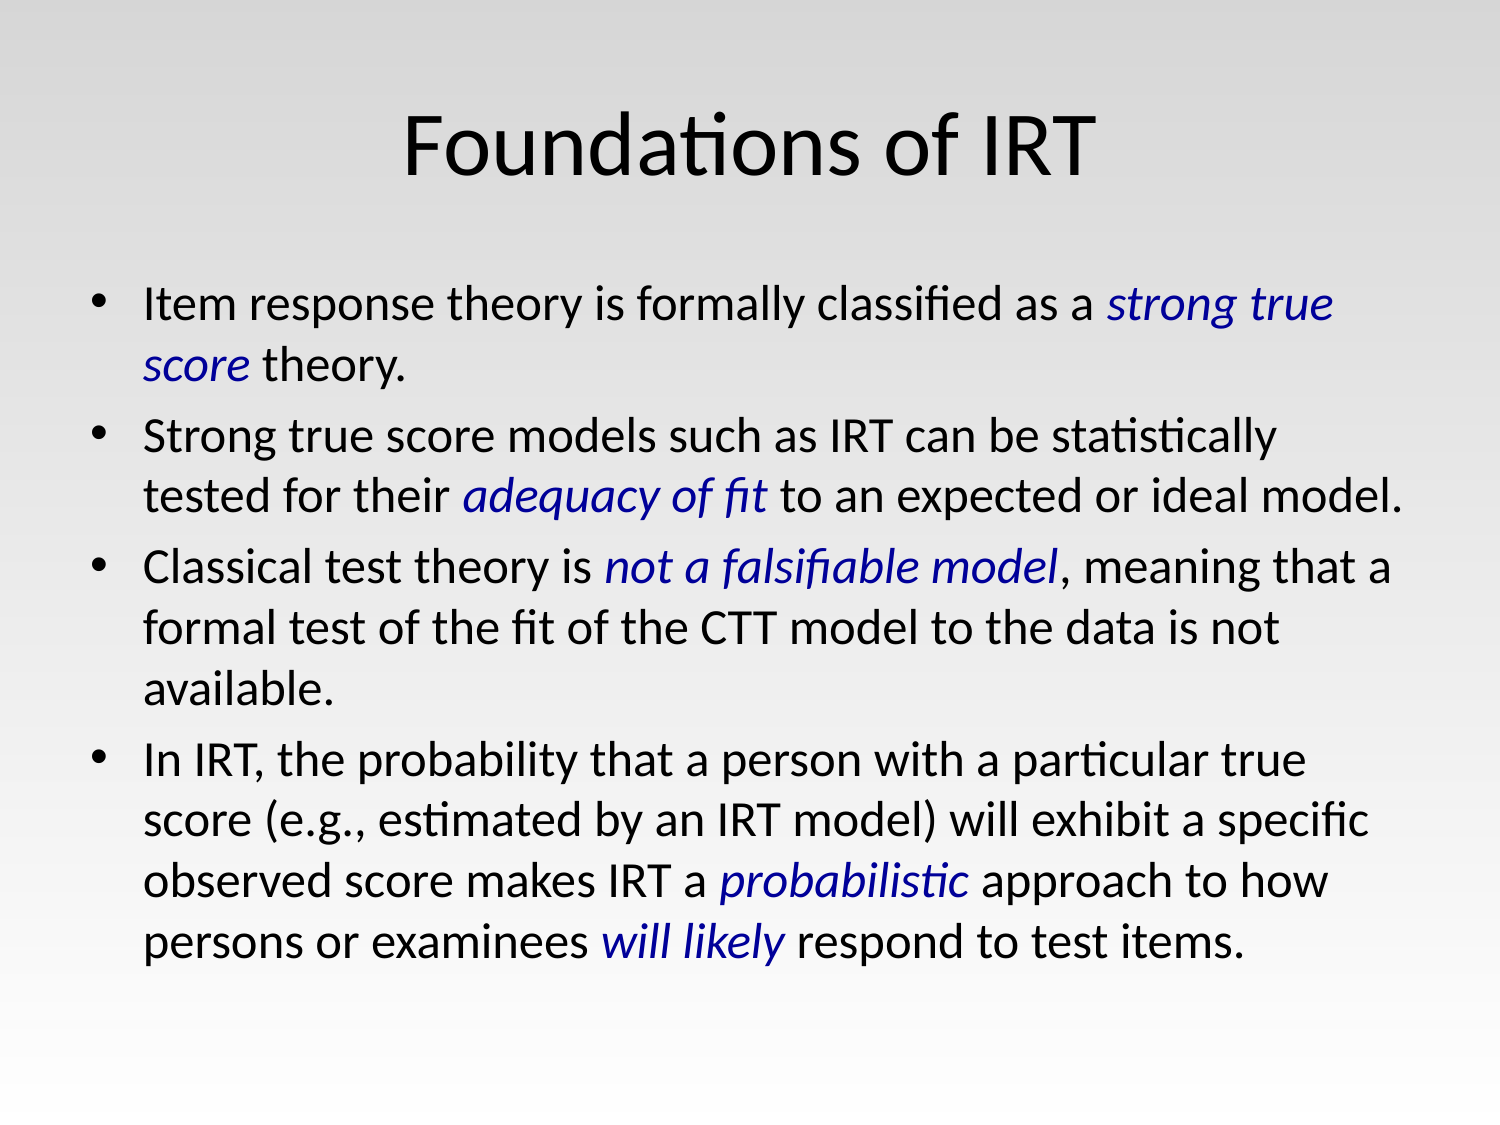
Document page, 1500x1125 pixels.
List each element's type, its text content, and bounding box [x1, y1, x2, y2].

title Foundations of IRT [75, 45, 1425, 233]
list Item response theory is formally classified as a strong true score theory. Strong true score models such as IRT can be statistically tested for their adequacy of fit to an expected or ideal model. Classical test theory is not a falsifiable model, meaning that a formal test of the fit of the CTT model to the data is not available. In IRT, the probability that a person with a particular true score (e.g., estimated by an IRT model) will exhibit a specific observed score makes IRT a probabilistic approach to how persons or examinees will likely respond to test items. [75, 262, 1425, 1005]
